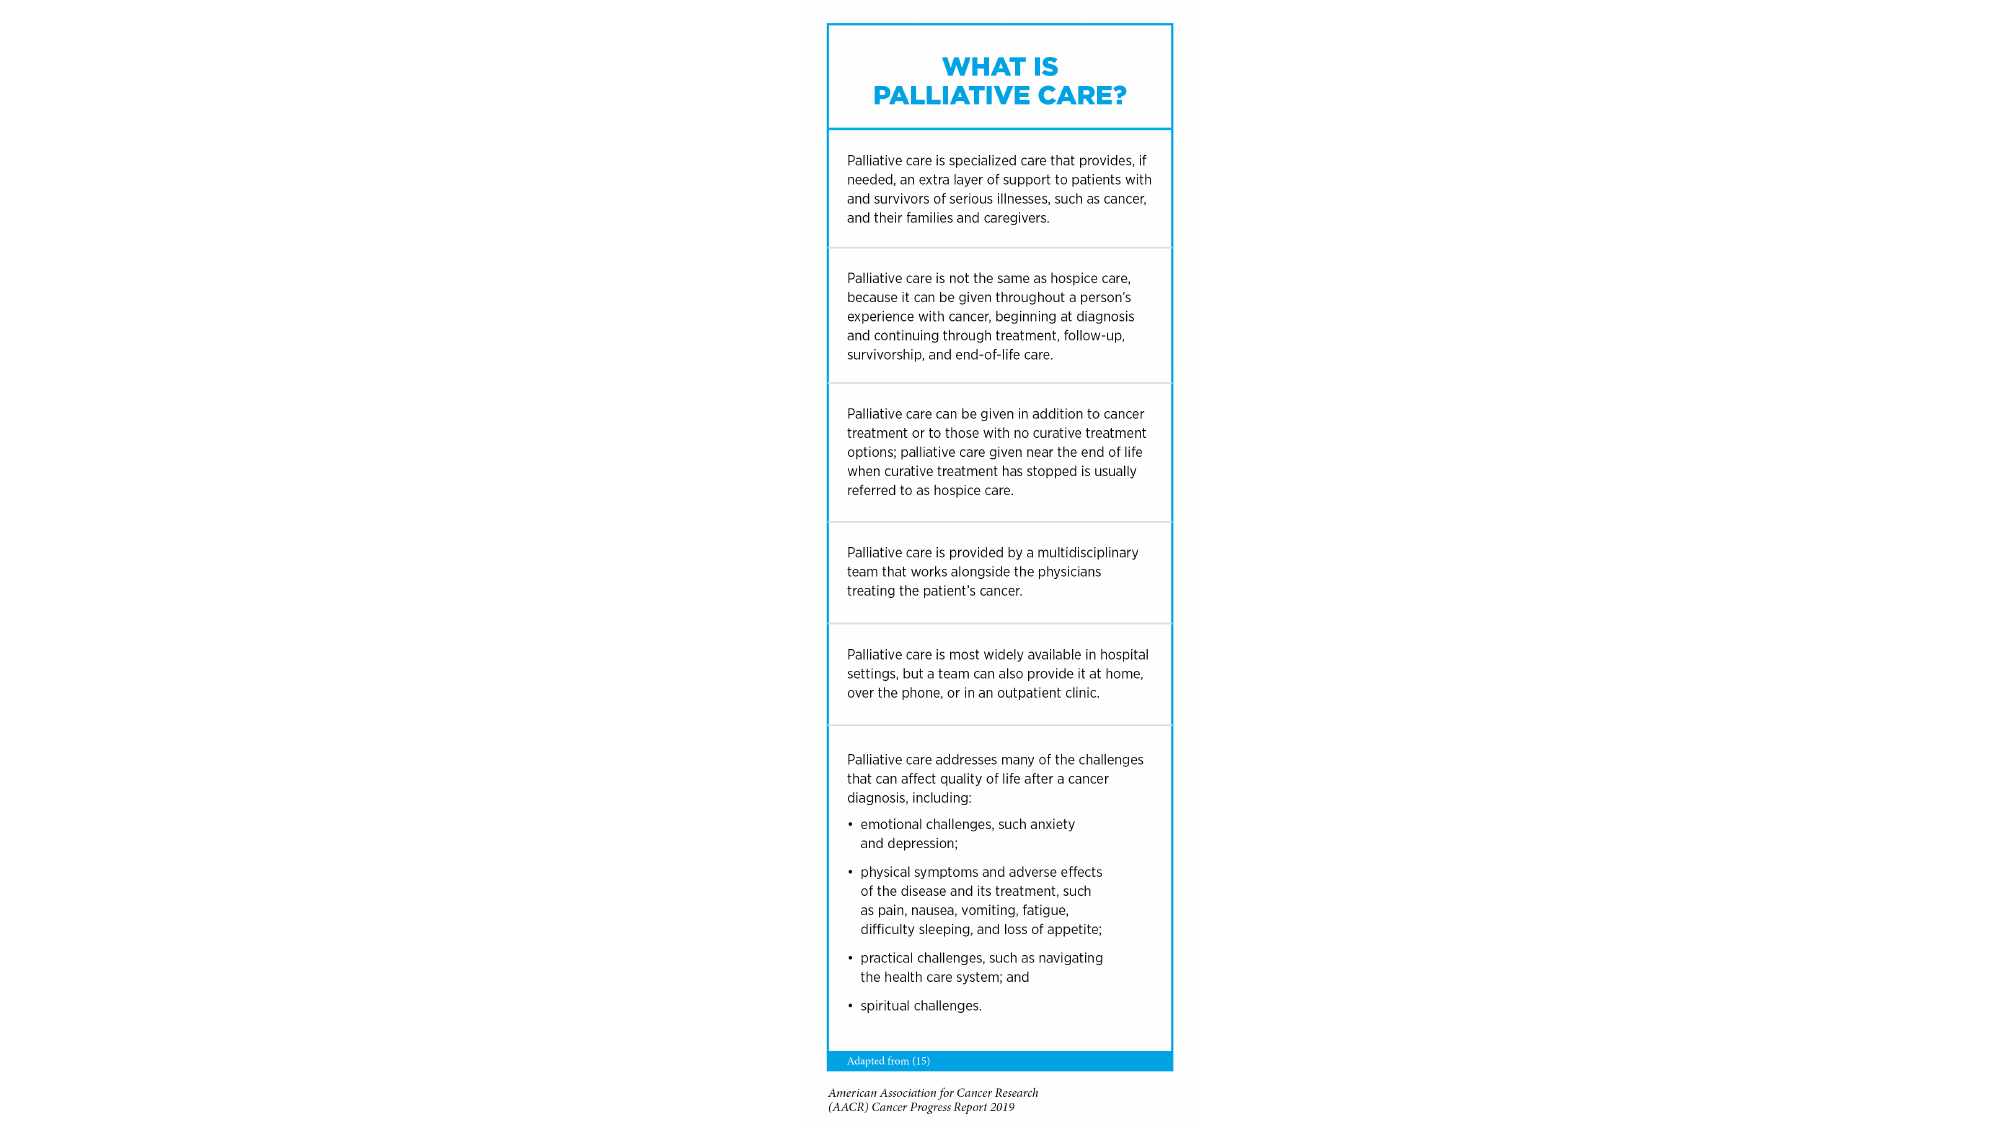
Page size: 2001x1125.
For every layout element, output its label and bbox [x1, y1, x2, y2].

picture [801, 0, 1199, 1125]
